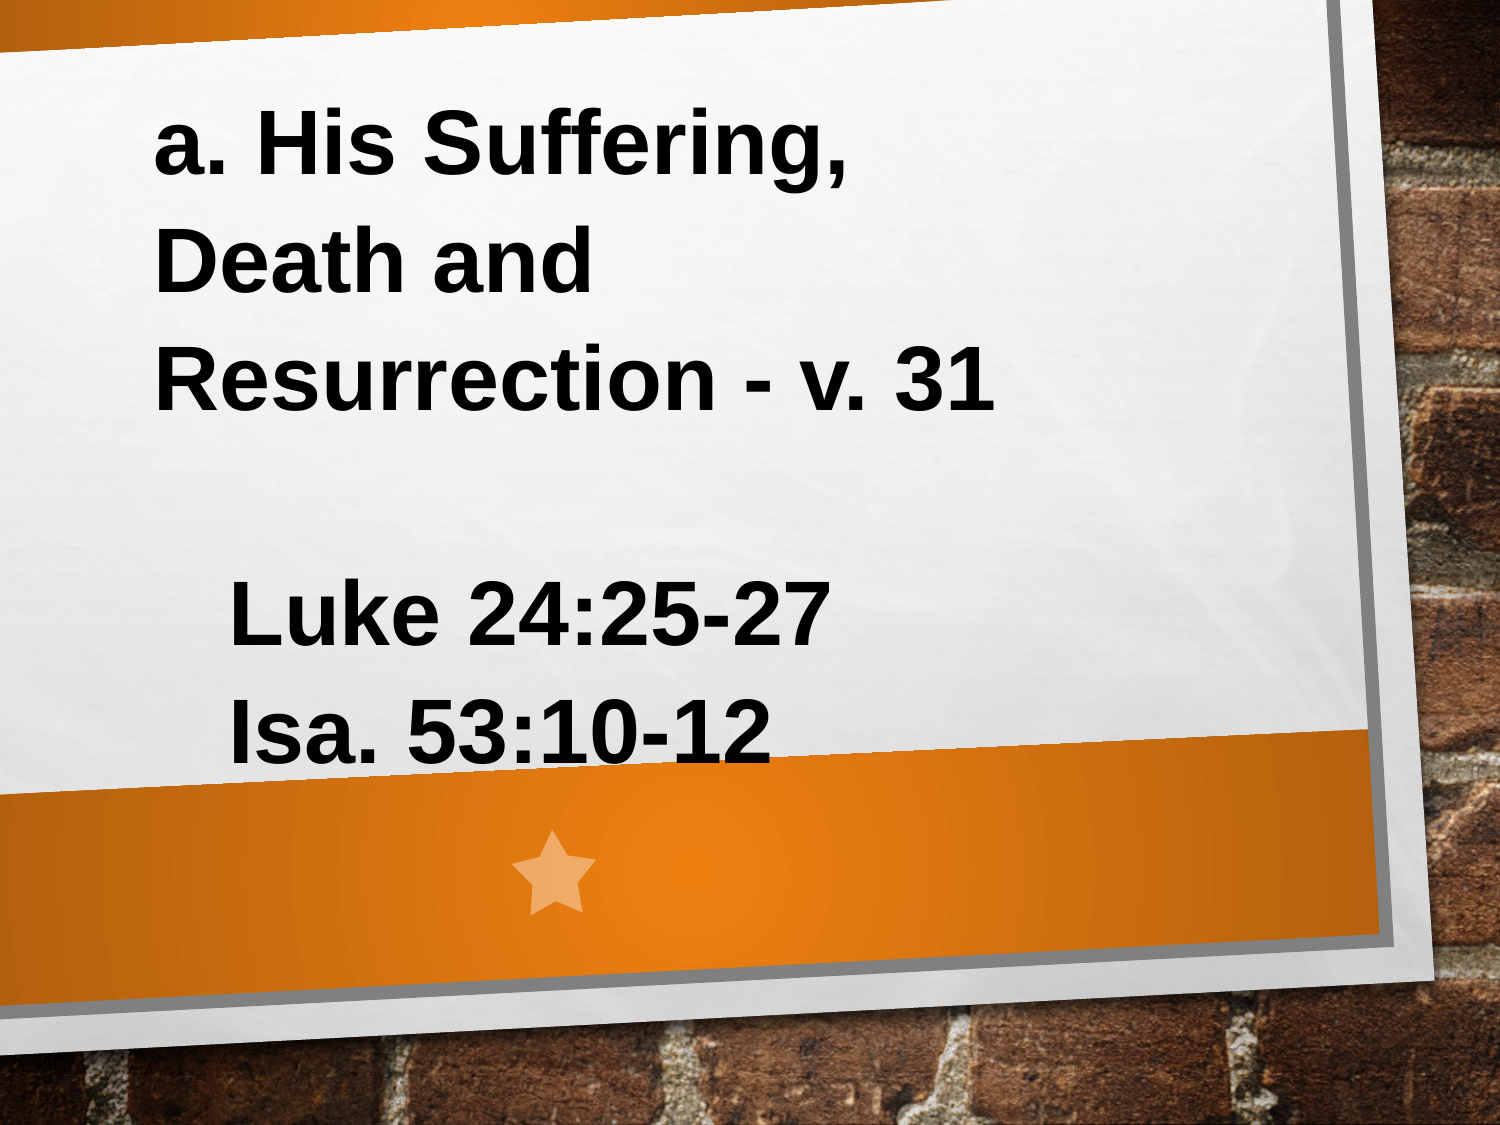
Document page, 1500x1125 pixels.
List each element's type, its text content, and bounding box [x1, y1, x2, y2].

text_box a. His Suffering, Death and Resurrection - v. 31 Luke 24:25-27 Isa. 53:10-12 [138, 68, 1129, 789]
picture [0, 0, 1500, 1125]
